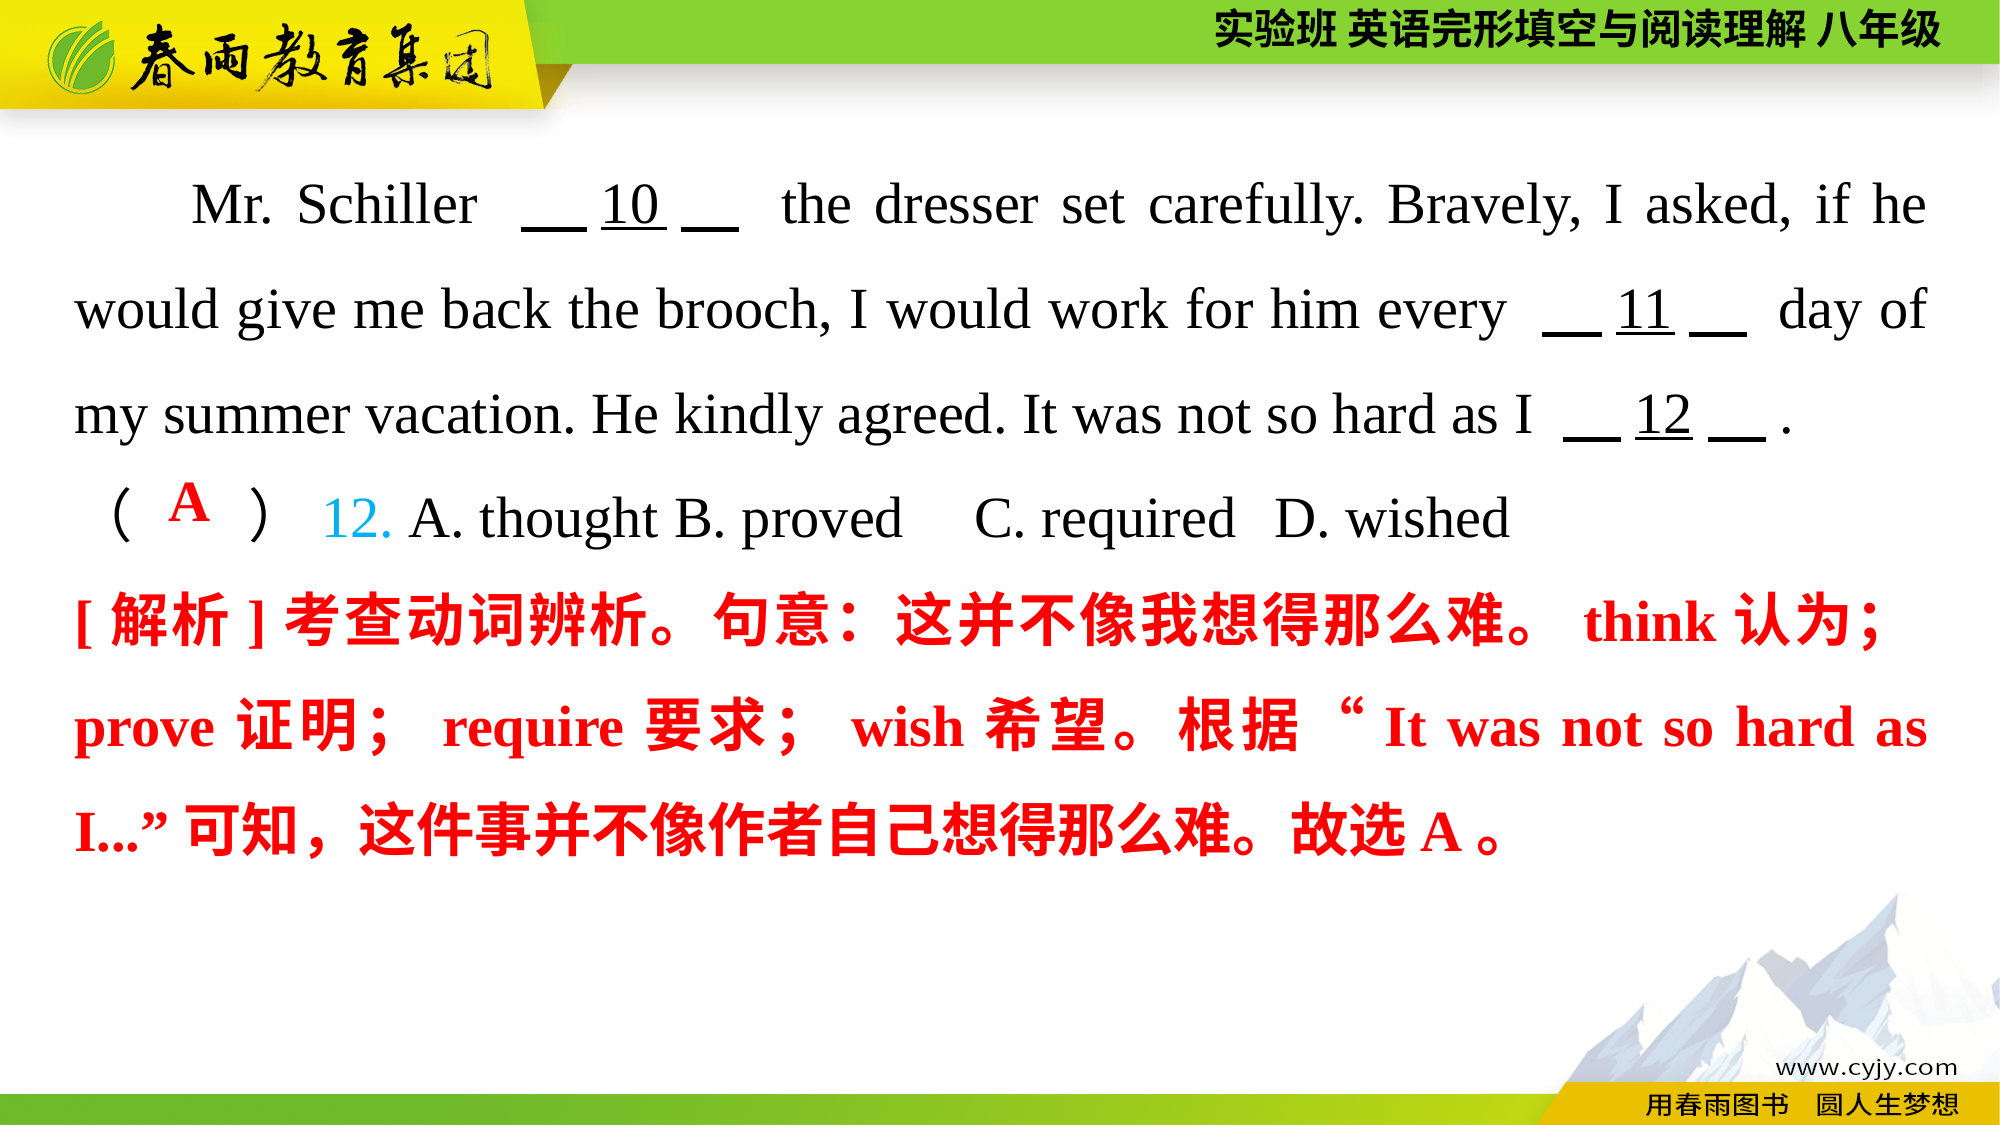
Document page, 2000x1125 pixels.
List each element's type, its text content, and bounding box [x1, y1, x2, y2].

text_box A [154, 456, 226, 540]
text_box [解析]考查动词辨析。句意：这并不像我想得那么难。think认为；prove证明；require要求；wish希望。根据“It was not so hard as I...”可知，这件事并不像作者自己想得那么难。故选A。 [59, 540, 1944, 871]
text_box （ ）12. A. thought B. proved C. required D. wished [59, 437, 1944, 540]
list Mr. Schiller 10 the dresser set carefully. Bravely, I asked, if he would give me back the brooch, I would work for him every 11 day of my summer vacation. He kindly agreed. It was not so hard as I 12 . [59, 122, 1944, 437]
picture [0, 0, 2000, 1125]
